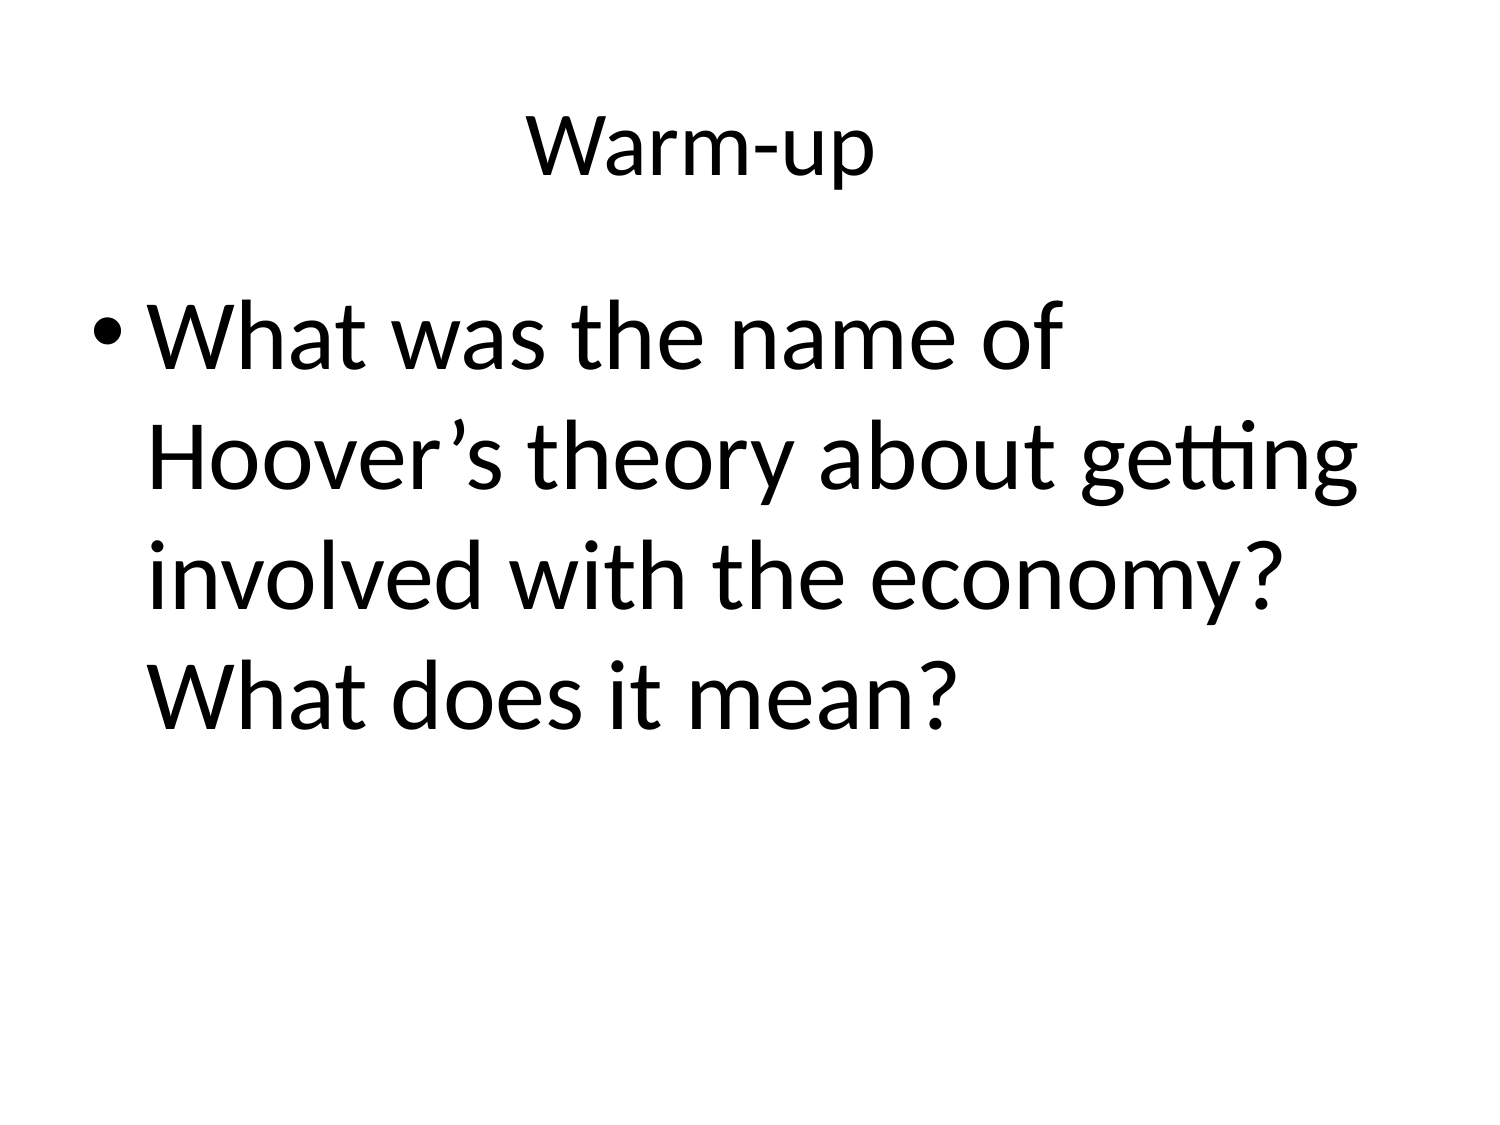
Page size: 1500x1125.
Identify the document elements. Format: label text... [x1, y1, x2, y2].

list What was the name of Hoover’s theory about getting involved with the economy? What does it mean? [75, 262, 1425, 1005]
title Warm-up [75, 45, 1425, 233]
